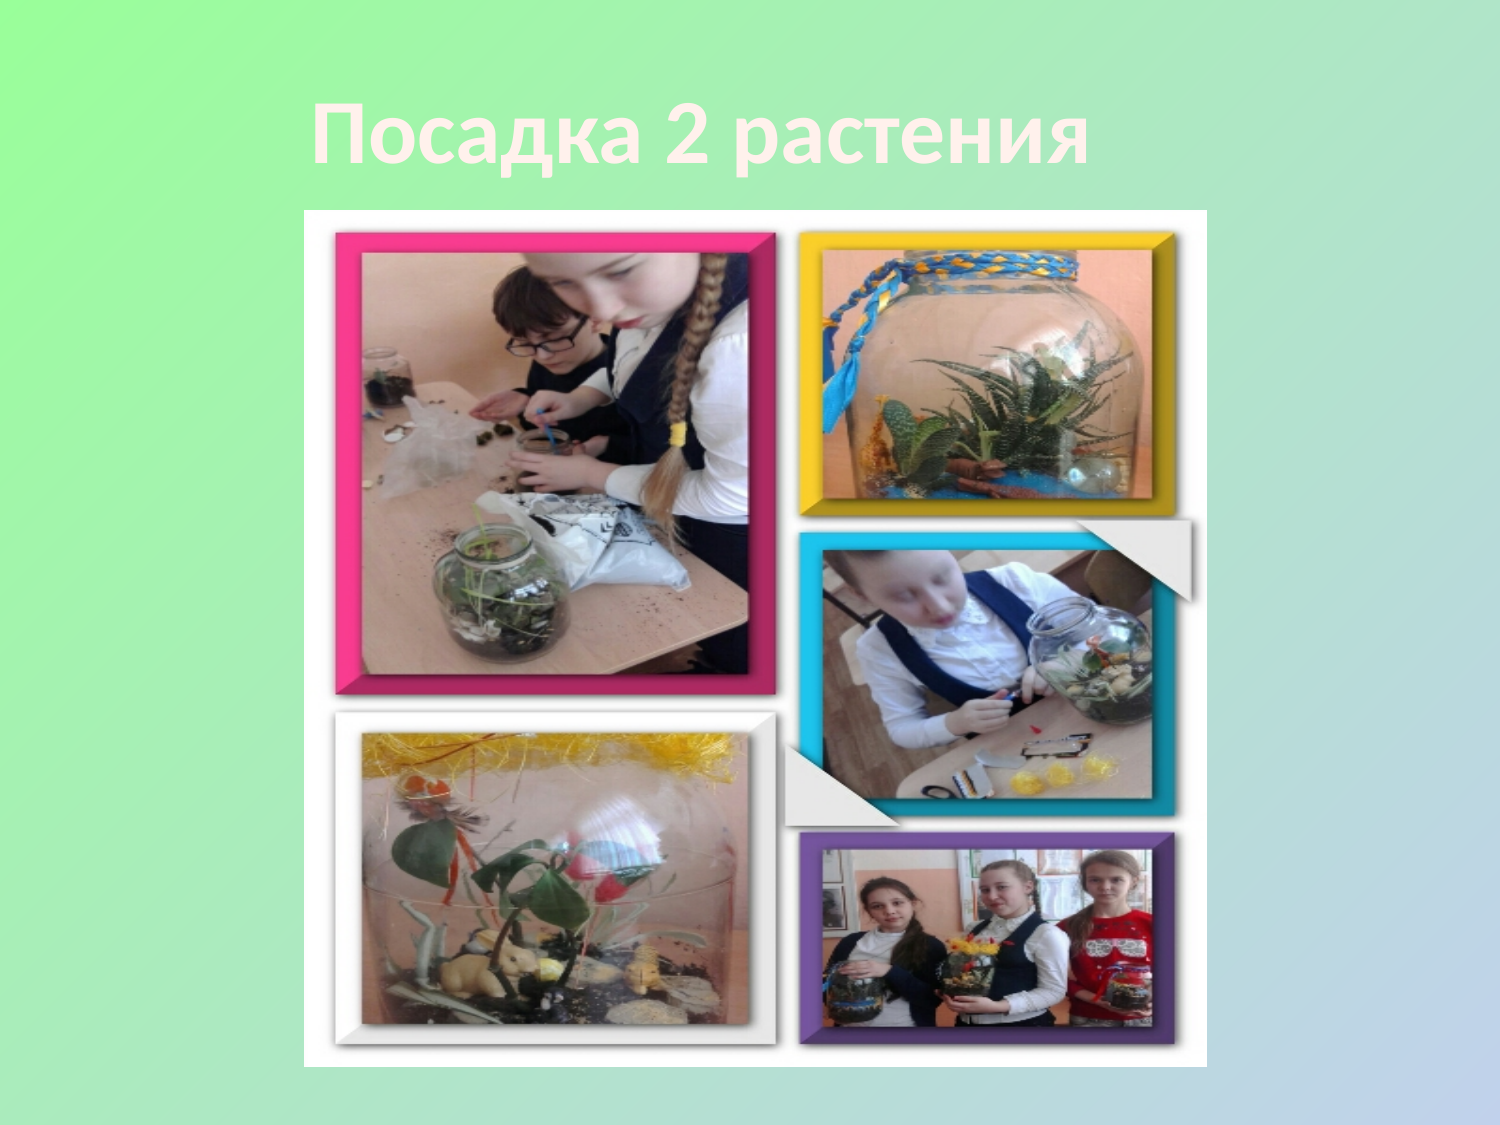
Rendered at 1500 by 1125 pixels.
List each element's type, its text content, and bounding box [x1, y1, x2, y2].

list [304, 210, 1208, 1067]
title Посадка 2 растения [75, 45, 1164, 209]
